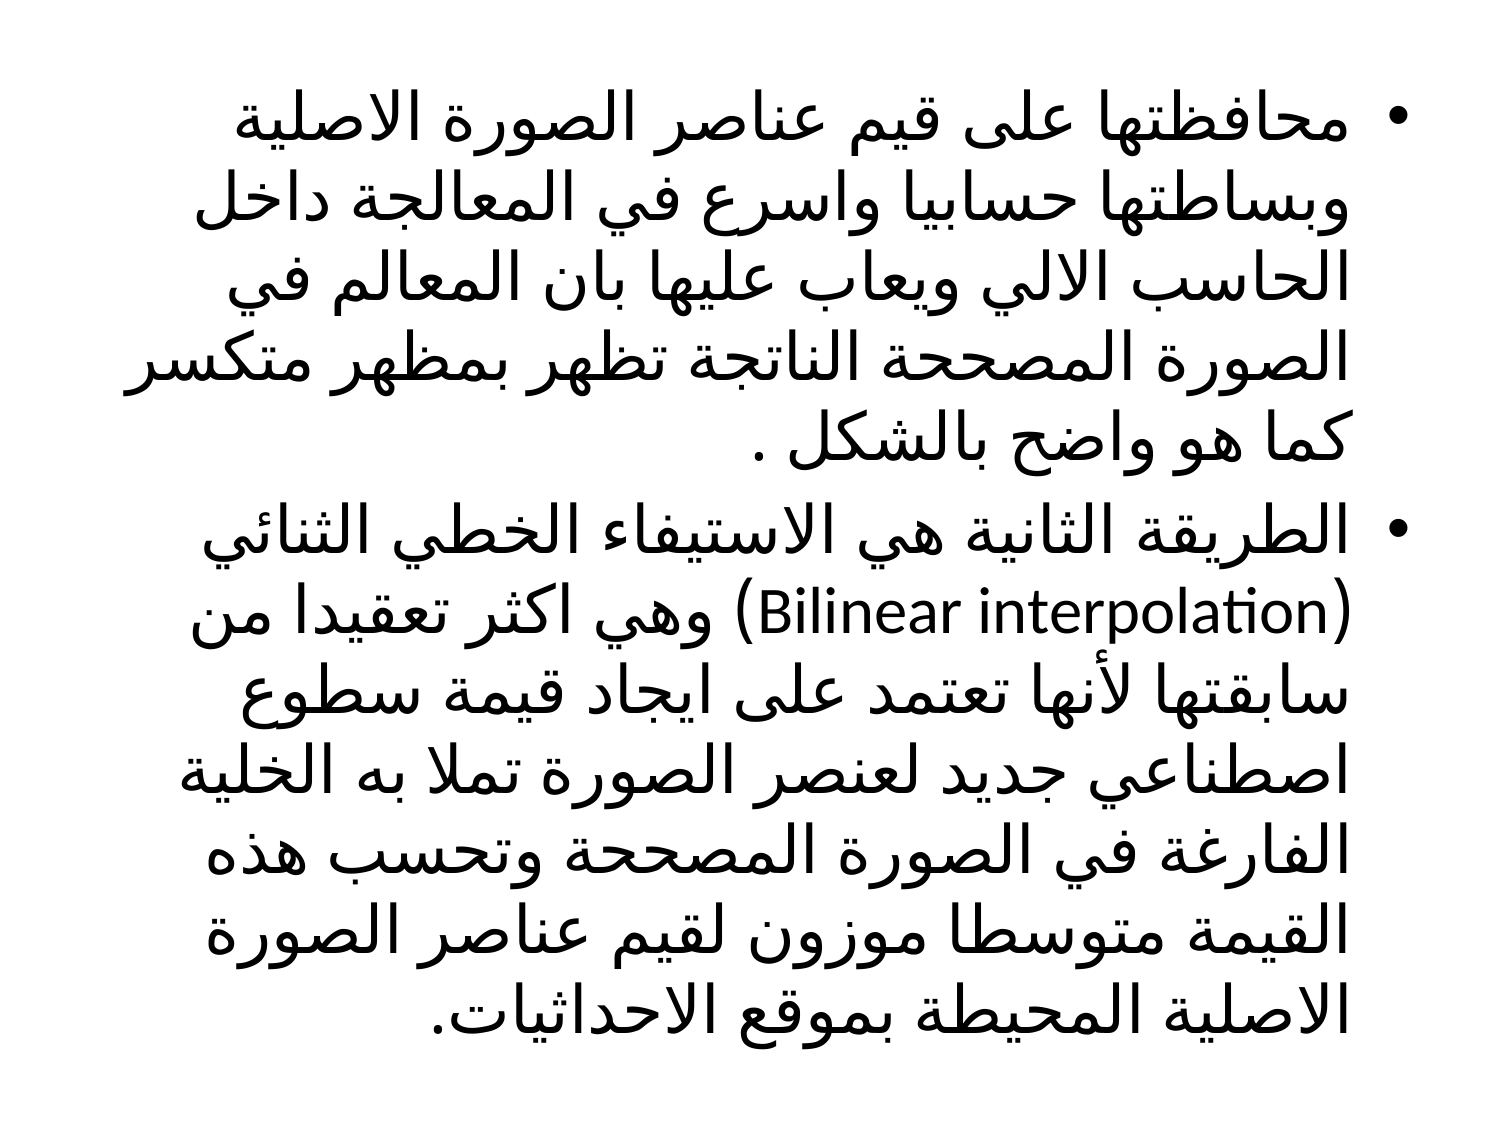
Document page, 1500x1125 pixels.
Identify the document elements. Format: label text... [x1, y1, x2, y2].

list محافظتها على قيم عناصر الصورة الاصلية وبساطتها حسابيا واسرع في المعالجة داخل الحاسب الالي ويعاب عليها بان المعالم في الصورة المصححة الناتجة تظهر بمظهر متكسر كما هو واضح بالشكل . الطريقة الثانية هي الاستيفاء الخطي الثنائي (Bilinear interpolation) وهي اكثر تعقيدا من سابقتها لأنها تعتمد على ايجاد قيمة سطوع اصطناعي جديد لعنصر الصورة تملا به الخلية الفارغة في الصورة المصححة وتحسب هذه القيمة متوسطا موزون لقيم عناصر الصورة الاصلية المحيطة بموقع الاحداثيات. [75, 66, 1425, 1005]
